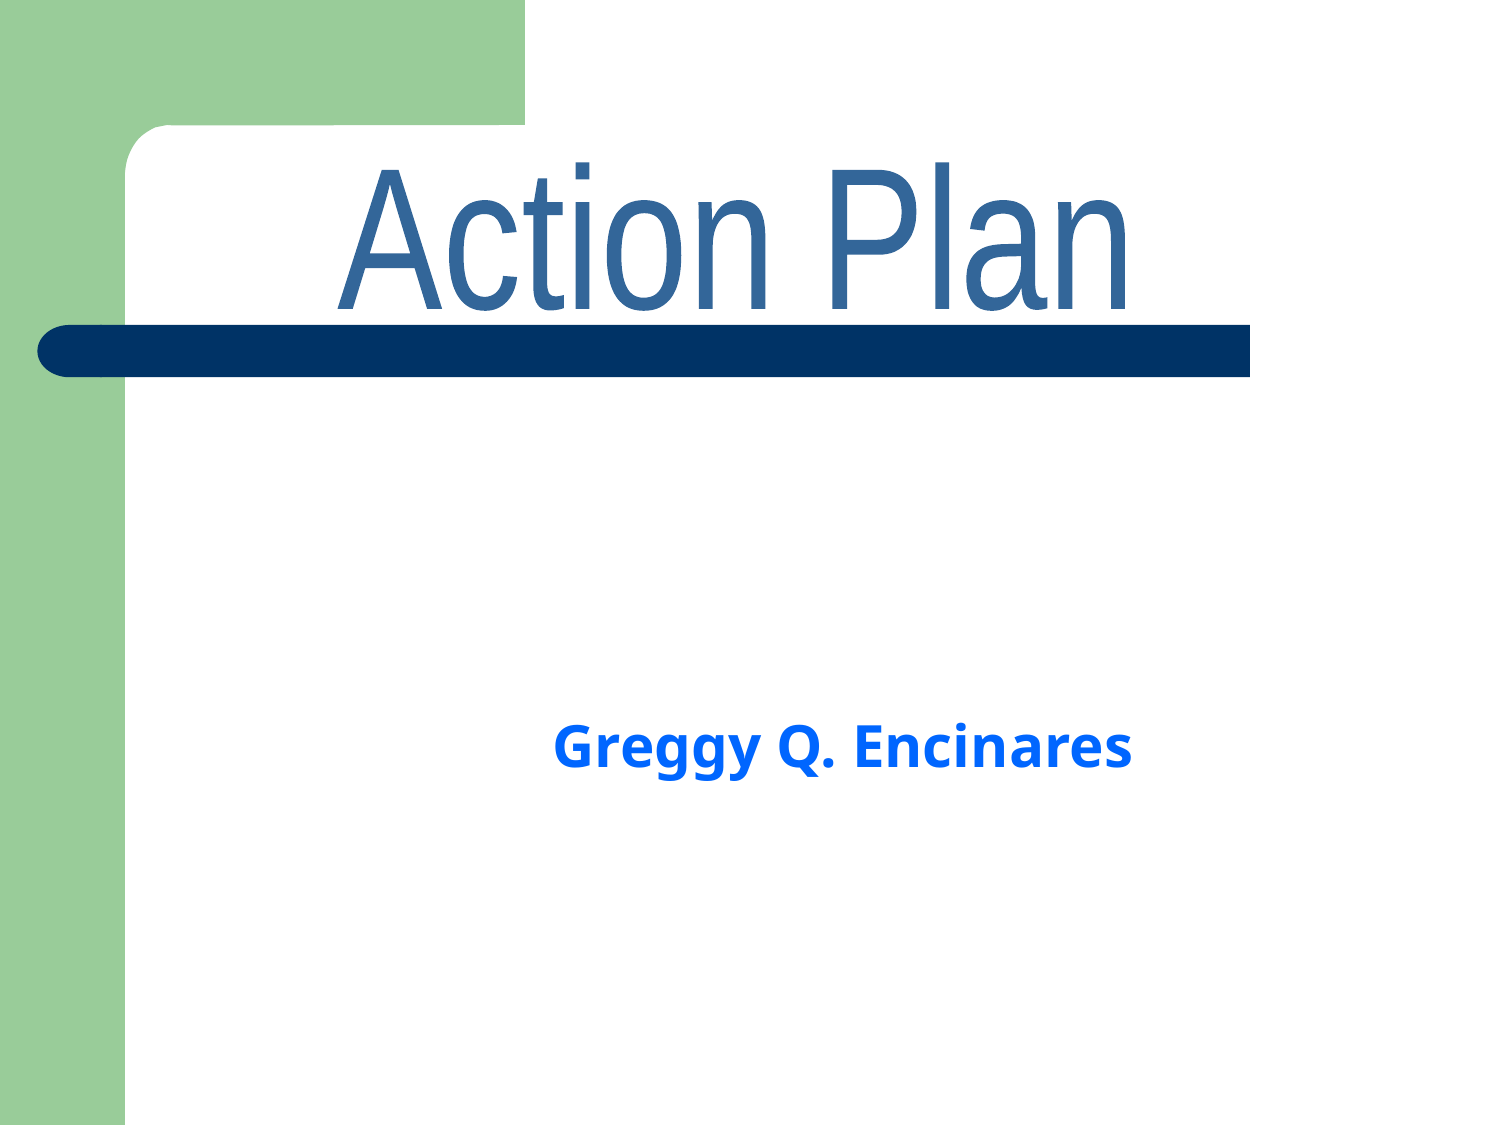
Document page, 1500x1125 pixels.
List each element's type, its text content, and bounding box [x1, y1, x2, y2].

subtitle Greggy Q. Encinares [359, 701, 1342, 939]
